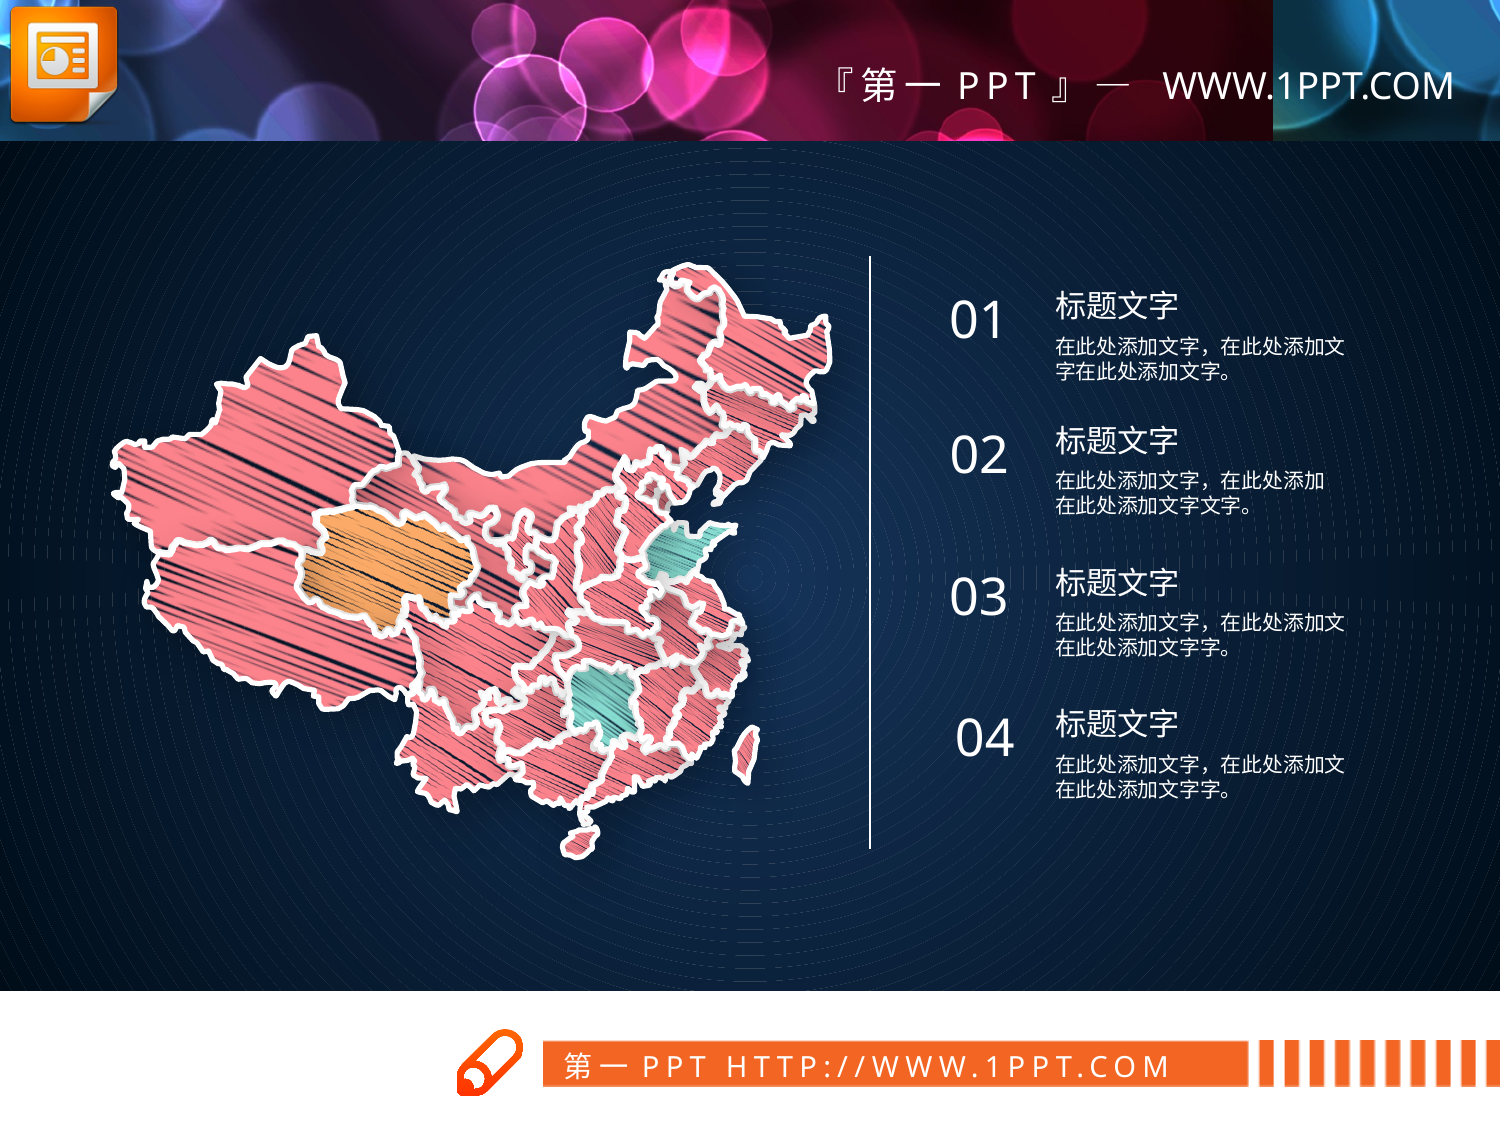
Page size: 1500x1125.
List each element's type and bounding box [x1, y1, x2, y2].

text_box [934, 555, 1366, 670]
picture [543, 1040, 1500, 1087]
text_box [934, 278, 1366, 394]
text_box [934, 413, 1354, 528]
text_box [940, 696, 1366, 812]
text_box [111, 264, 831, 858]
picture [0, 0, 1500, 141]
